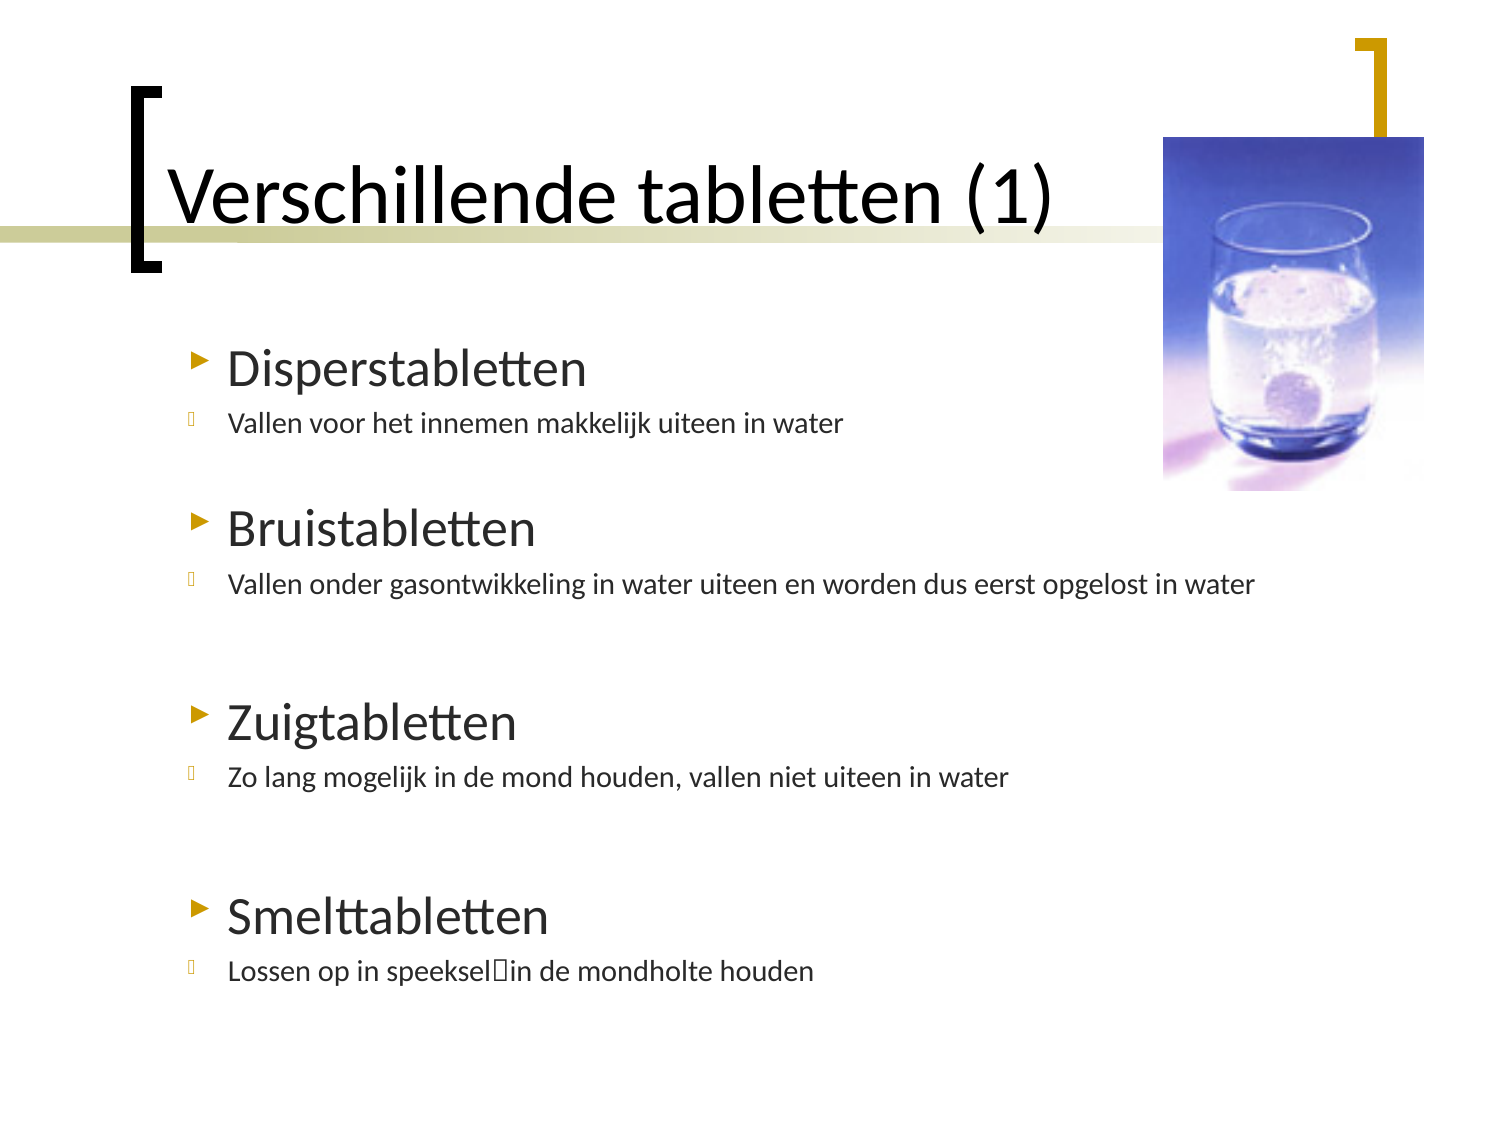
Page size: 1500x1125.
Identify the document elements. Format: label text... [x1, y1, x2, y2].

list Disperstabletten Vallen voor het innemen makkelijk uiteen in water Bruistabletten Vallen onder gasontwikkeling in water uiteen en worden dus eerst opgelost in water Zuigtabletten Zo lang mogelijk in de mond houden, vallen niet uiteen in water Smelttabletten Lossen op in speekselin de mondholte houden [155, 324, 1413, 1000]
picture [1163, 136, 1424, 491]
title Verschillende tabletten (1) [152, 15, 1328, 248]
